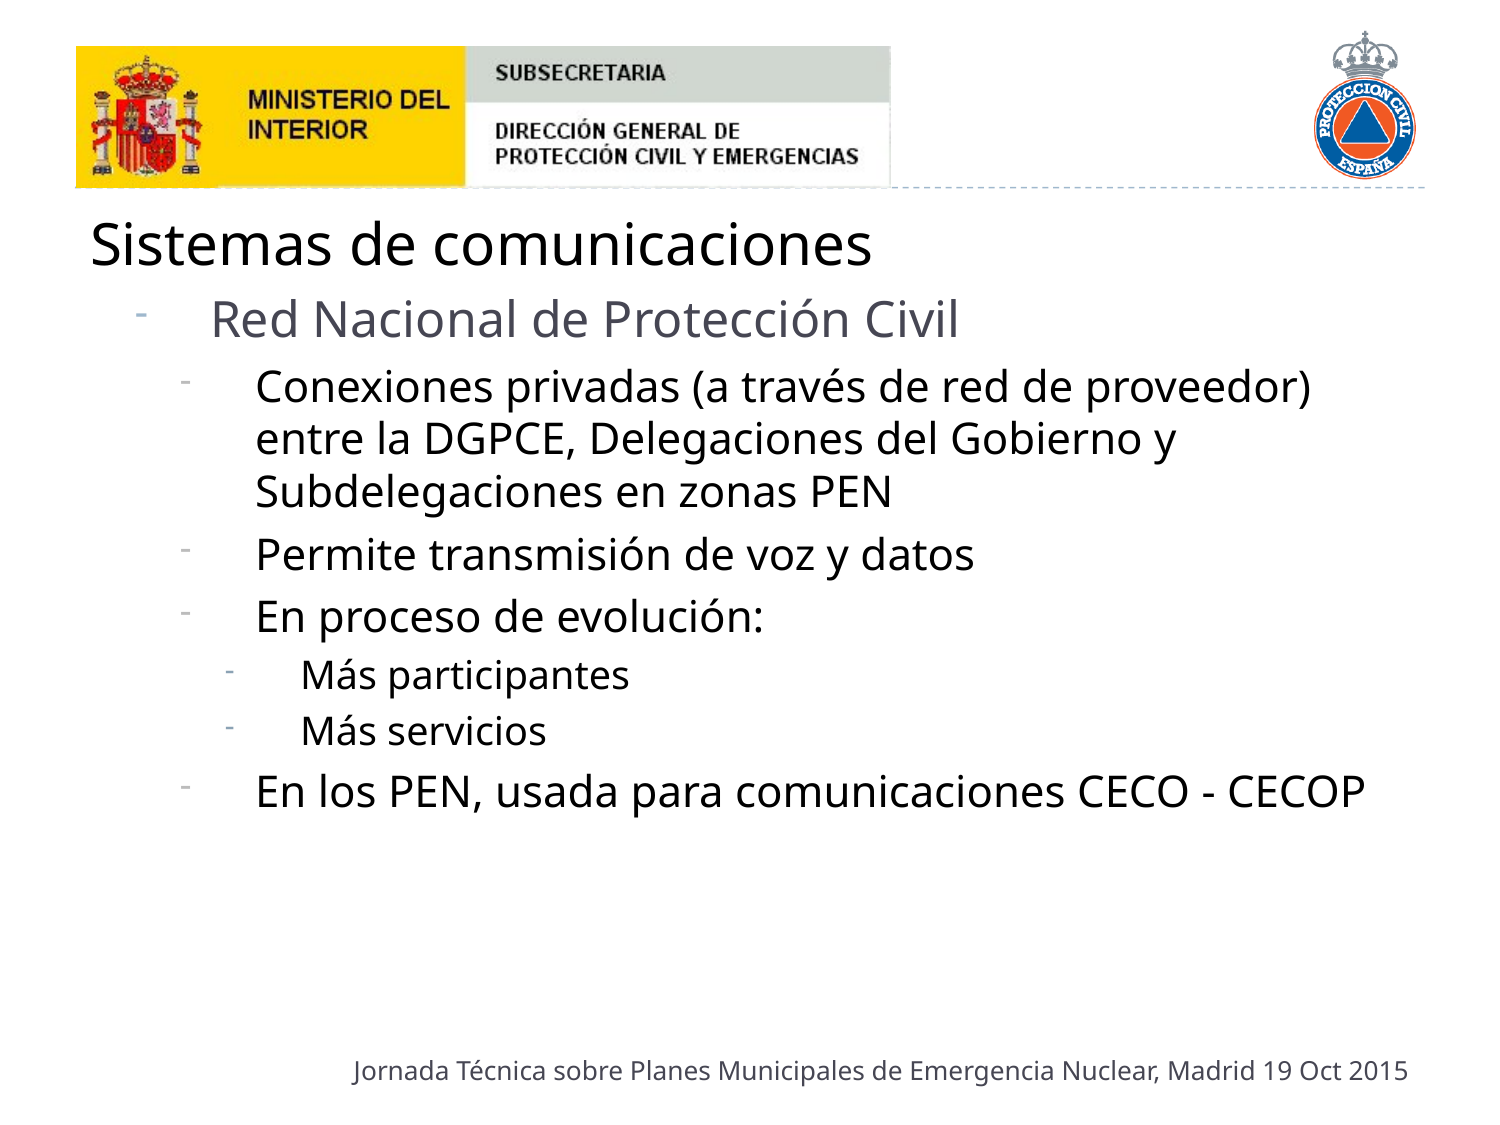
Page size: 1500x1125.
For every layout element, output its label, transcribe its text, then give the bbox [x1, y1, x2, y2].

list Sistemas de comunicaciones Red Nacional de Protección Civil Conexiones privadas (a través de red de proveedor) entre la DGPCE, Delegaciones del Gobierno y Subdelegaciones en zonas PEN Permite transmisión de voz y datos En proceso de evolución: Más participantes Más servicios En los PEN, usada para comunicaciones CECO - CECOP [74, 199, 1426, 1006]
picture [76, 46, 891, 188]
picture [1302, 25, 1424, 185]
